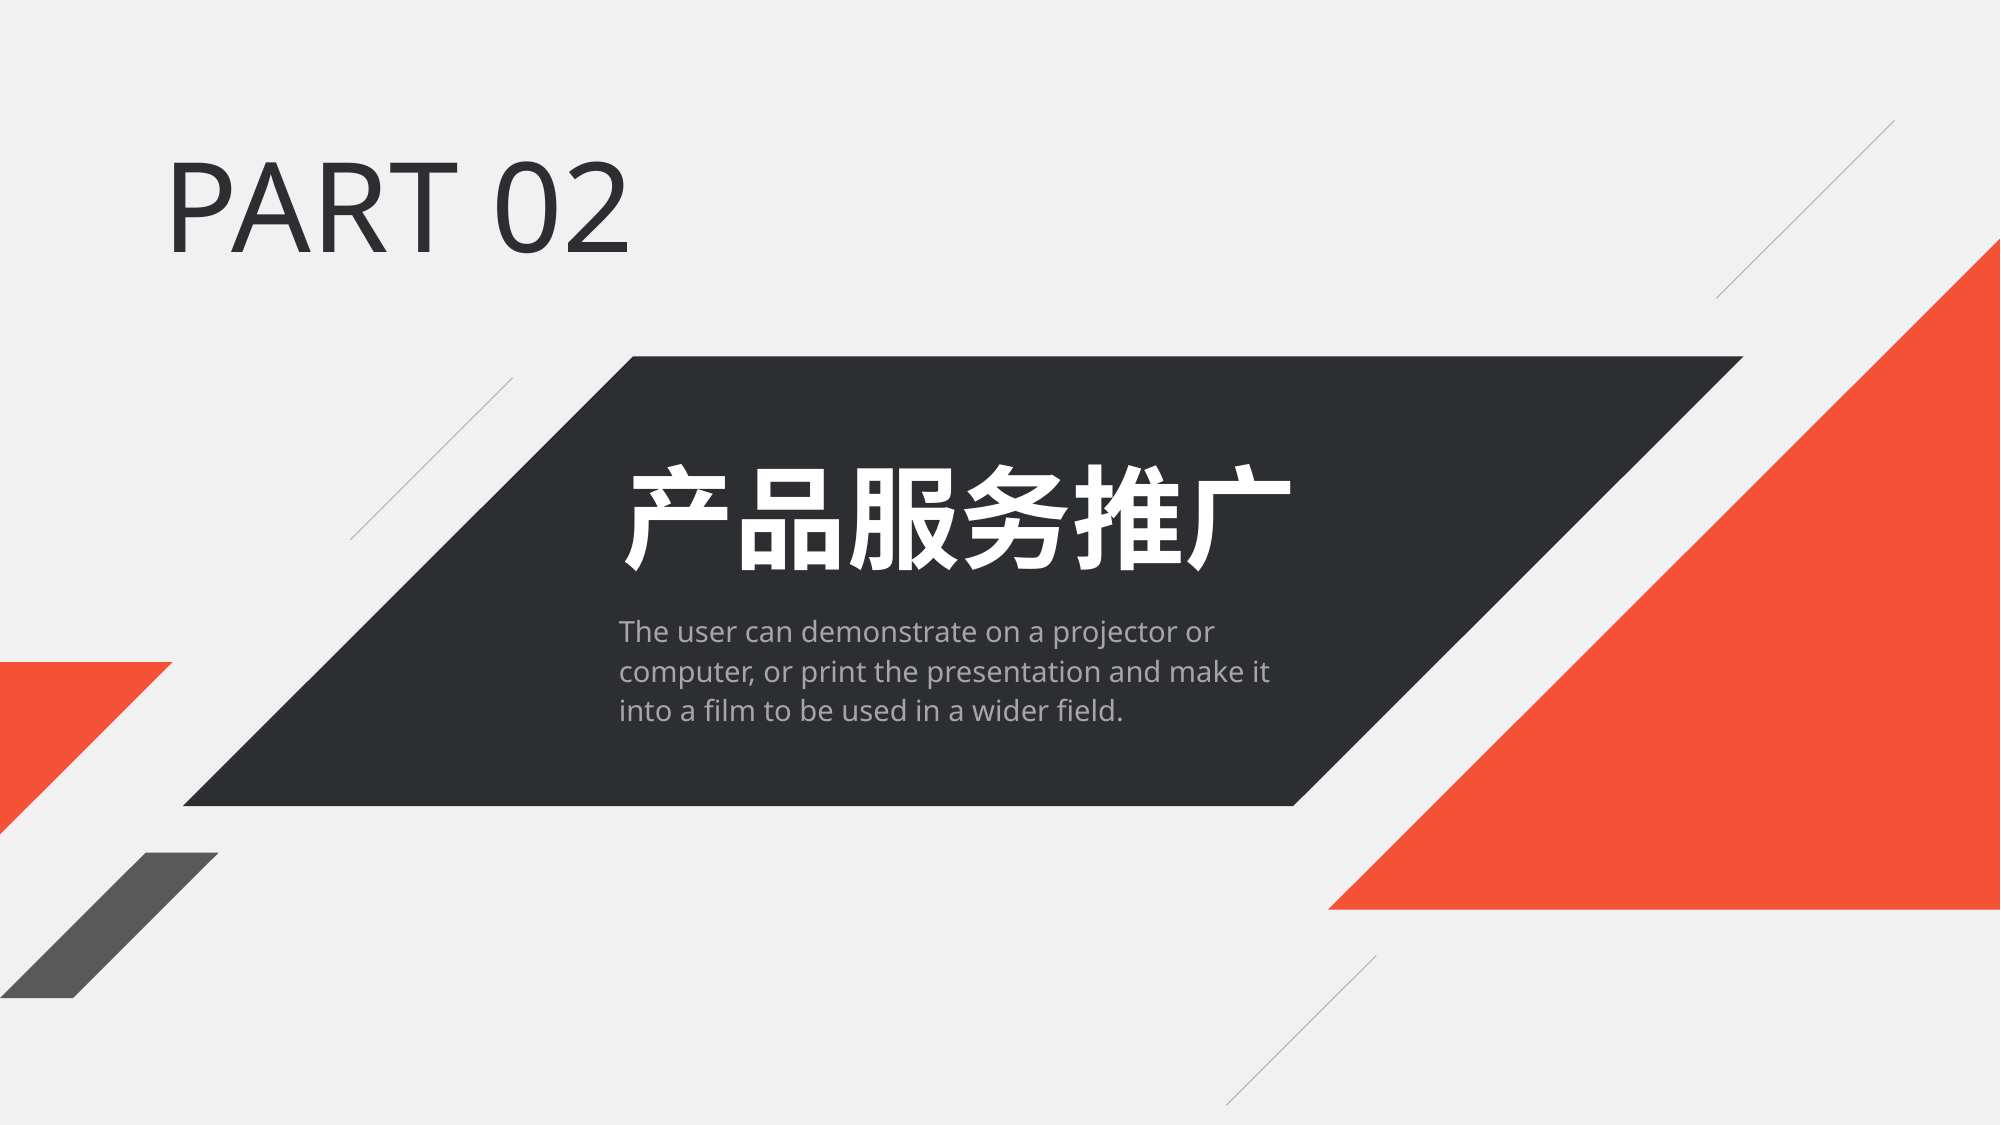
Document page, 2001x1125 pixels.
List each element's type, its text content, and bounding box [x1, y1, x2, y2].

text_box [180, 355, 1747, 808]
text_box [0, 661, 175, 836]
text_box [349, 377, 513, 541]
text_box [1226, 955, 1377, 1106]
text_box [1325, 237, 2000, 911]
text_box [0, 851, 222, 1000]
text_box 产品服务推广 [607, 440, 1313, 590]
text_box The user can demonstrate on a projector or computer, or print the presentation and make it into a film to be used in a wider field. [603, 600, 1302, 735]
text_box PART 02 [147, 120, 650, 286]
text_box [1716, 120, 1895, 299]
